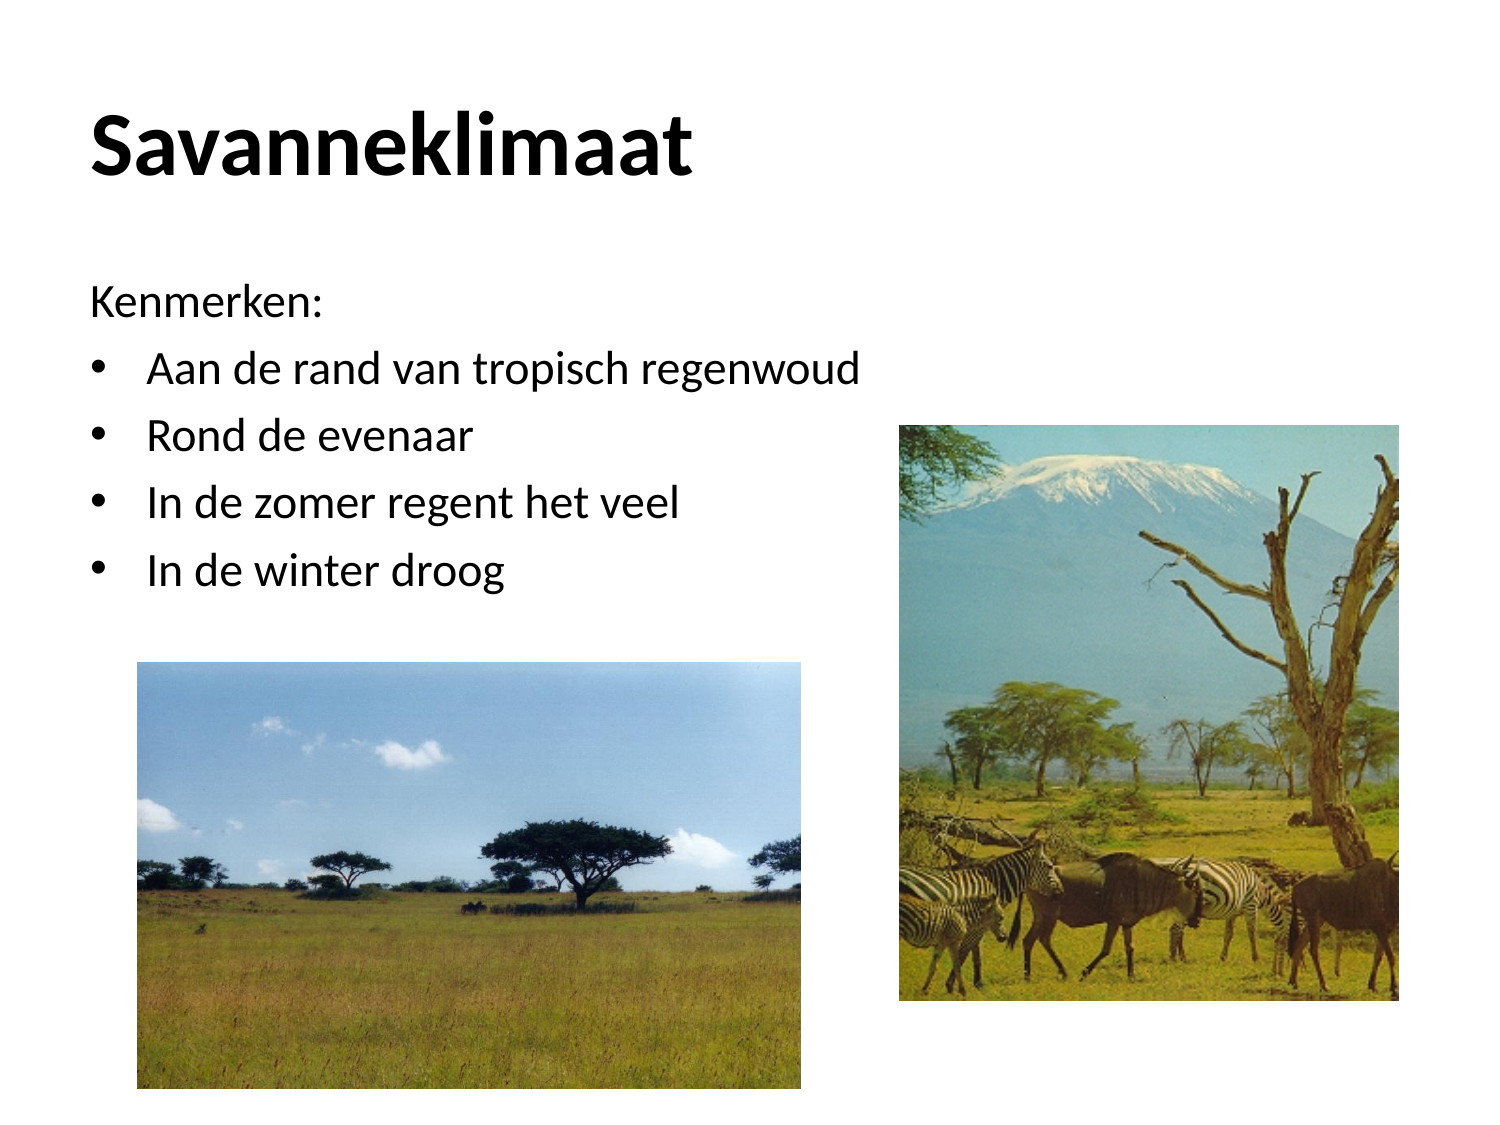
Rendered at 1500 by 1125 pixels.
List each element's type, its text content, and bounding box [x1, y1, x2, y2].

title Savanneklimaat [75, 45, 1425, 233]
list Kenmerken: Aan de rand van tropisch regenwoud Rond de evenaar In de zomer regent het veel In de winter droog [75, 262, 1425, 1005]
picture [137, 662, 801, 1089]
picture [899, 424, 1399, 1001]
